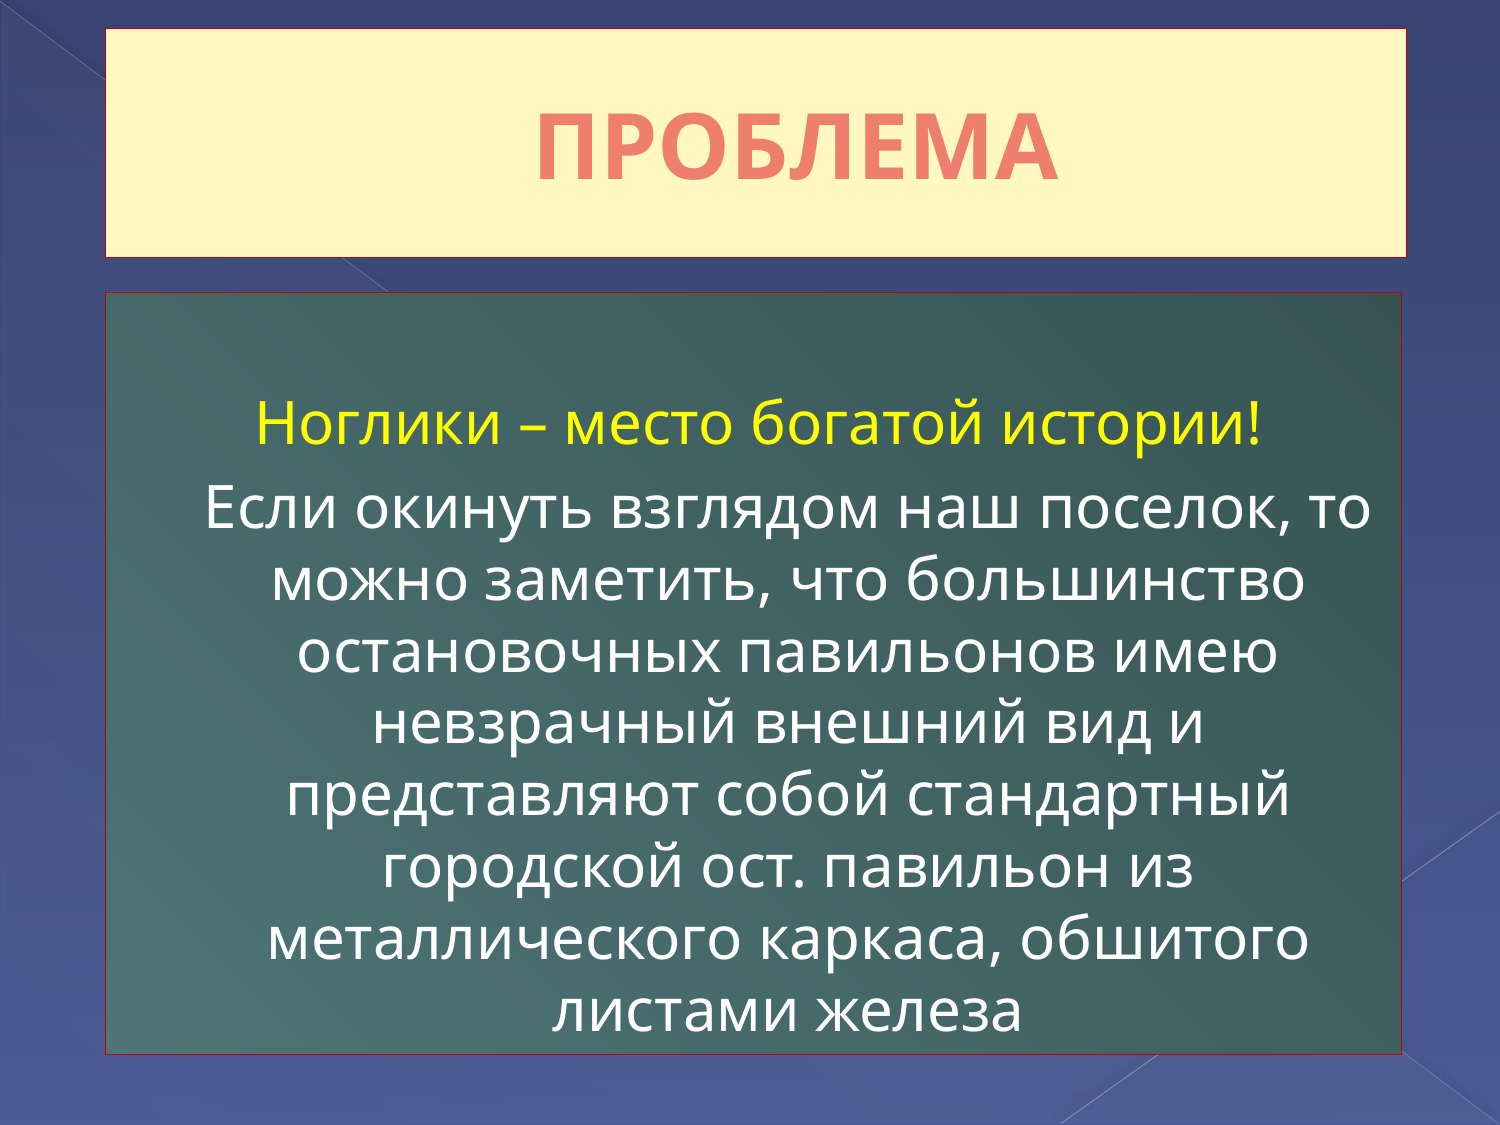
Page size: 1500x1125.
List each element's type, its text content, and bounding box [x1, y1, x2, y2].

title ПРОБЛЕМА [105, 28, 1407, 258]
list Ноглики – место богатой истории! Если окинуть взглядом наш поселок, то можно заметить, что большинство остановочных павильонов имею невзрачный внешний вид и представляют собой стандартный городской ост. павильон из металлического каркаса, обшитого листами железа [105, 292, 1402, 1055]
